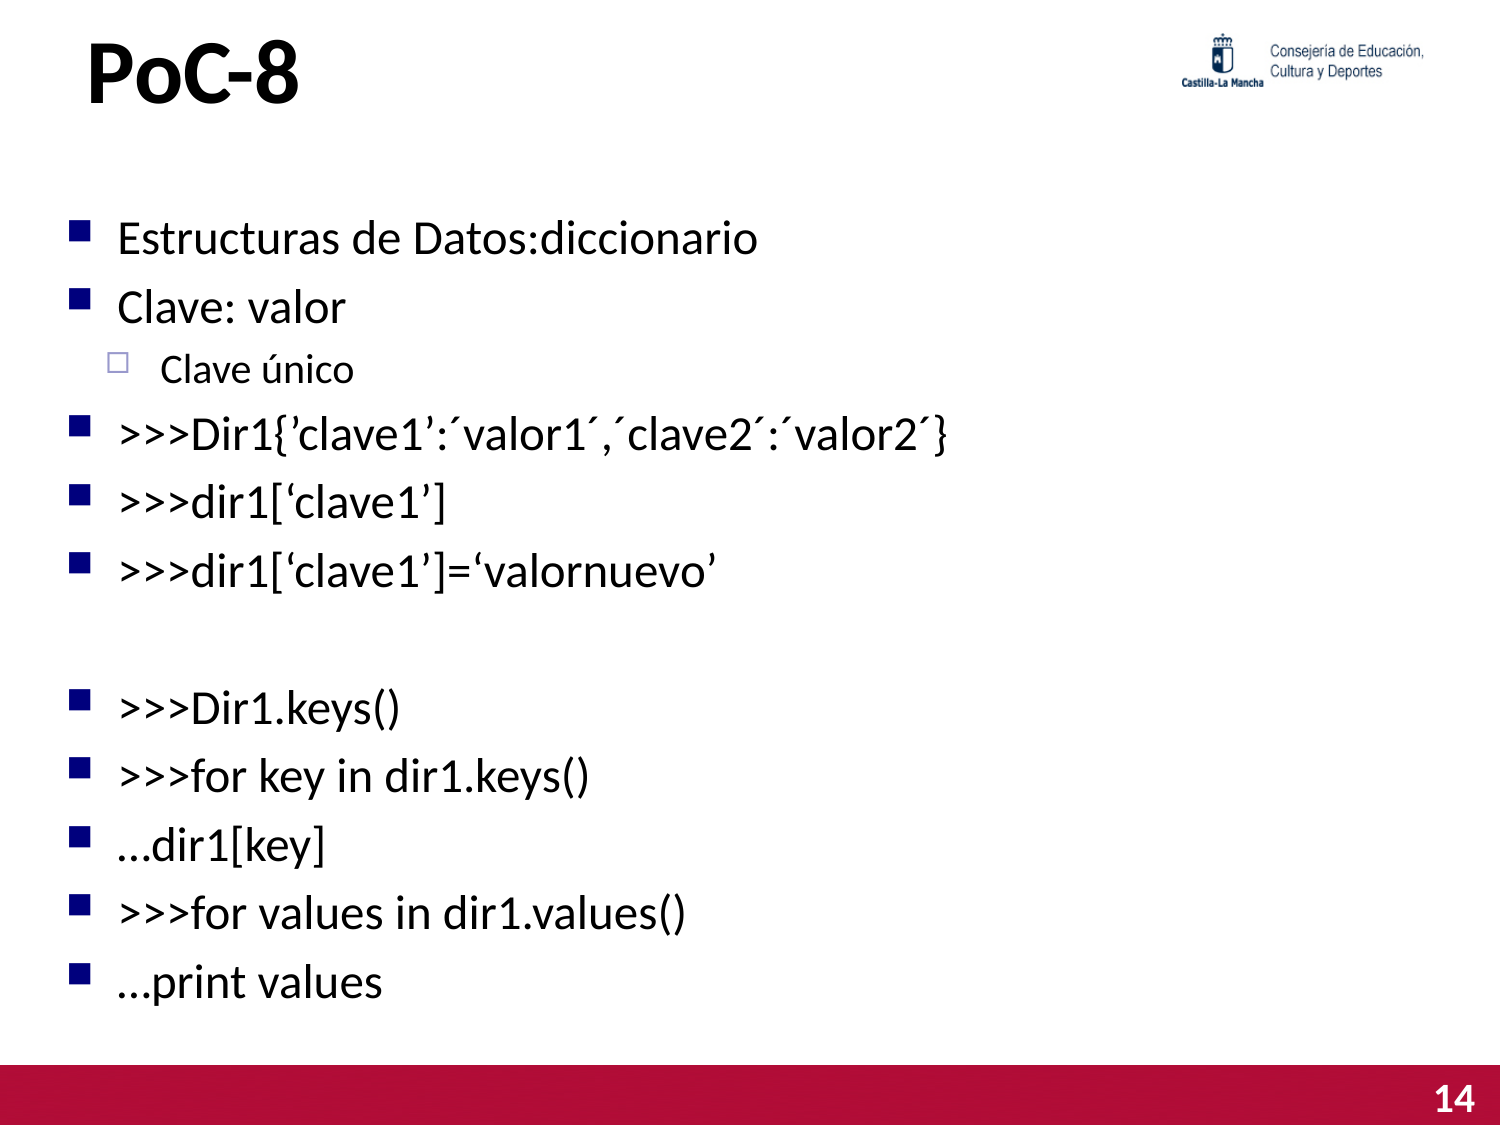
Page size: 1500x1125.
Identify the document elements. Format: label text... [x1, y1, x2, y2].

picture [0, 1065, 1500, 1125]
title PoC-8 [75, 6, 1425, 197]
list Estructuras de Datos:diccionario Clave: valor Clave único >>>Dir1{’clave1’:´valor1´,´clave2´:´valor2´} >>>dir1[‘clave1’] >>>dir1[‘clave1’]=‘valornuevo’ >>>Dir1.keys() >>>for key in dir1.keys() …dir1[key] >>>for values in dir1.values() …print values [51, 198, 1395, 1018]
